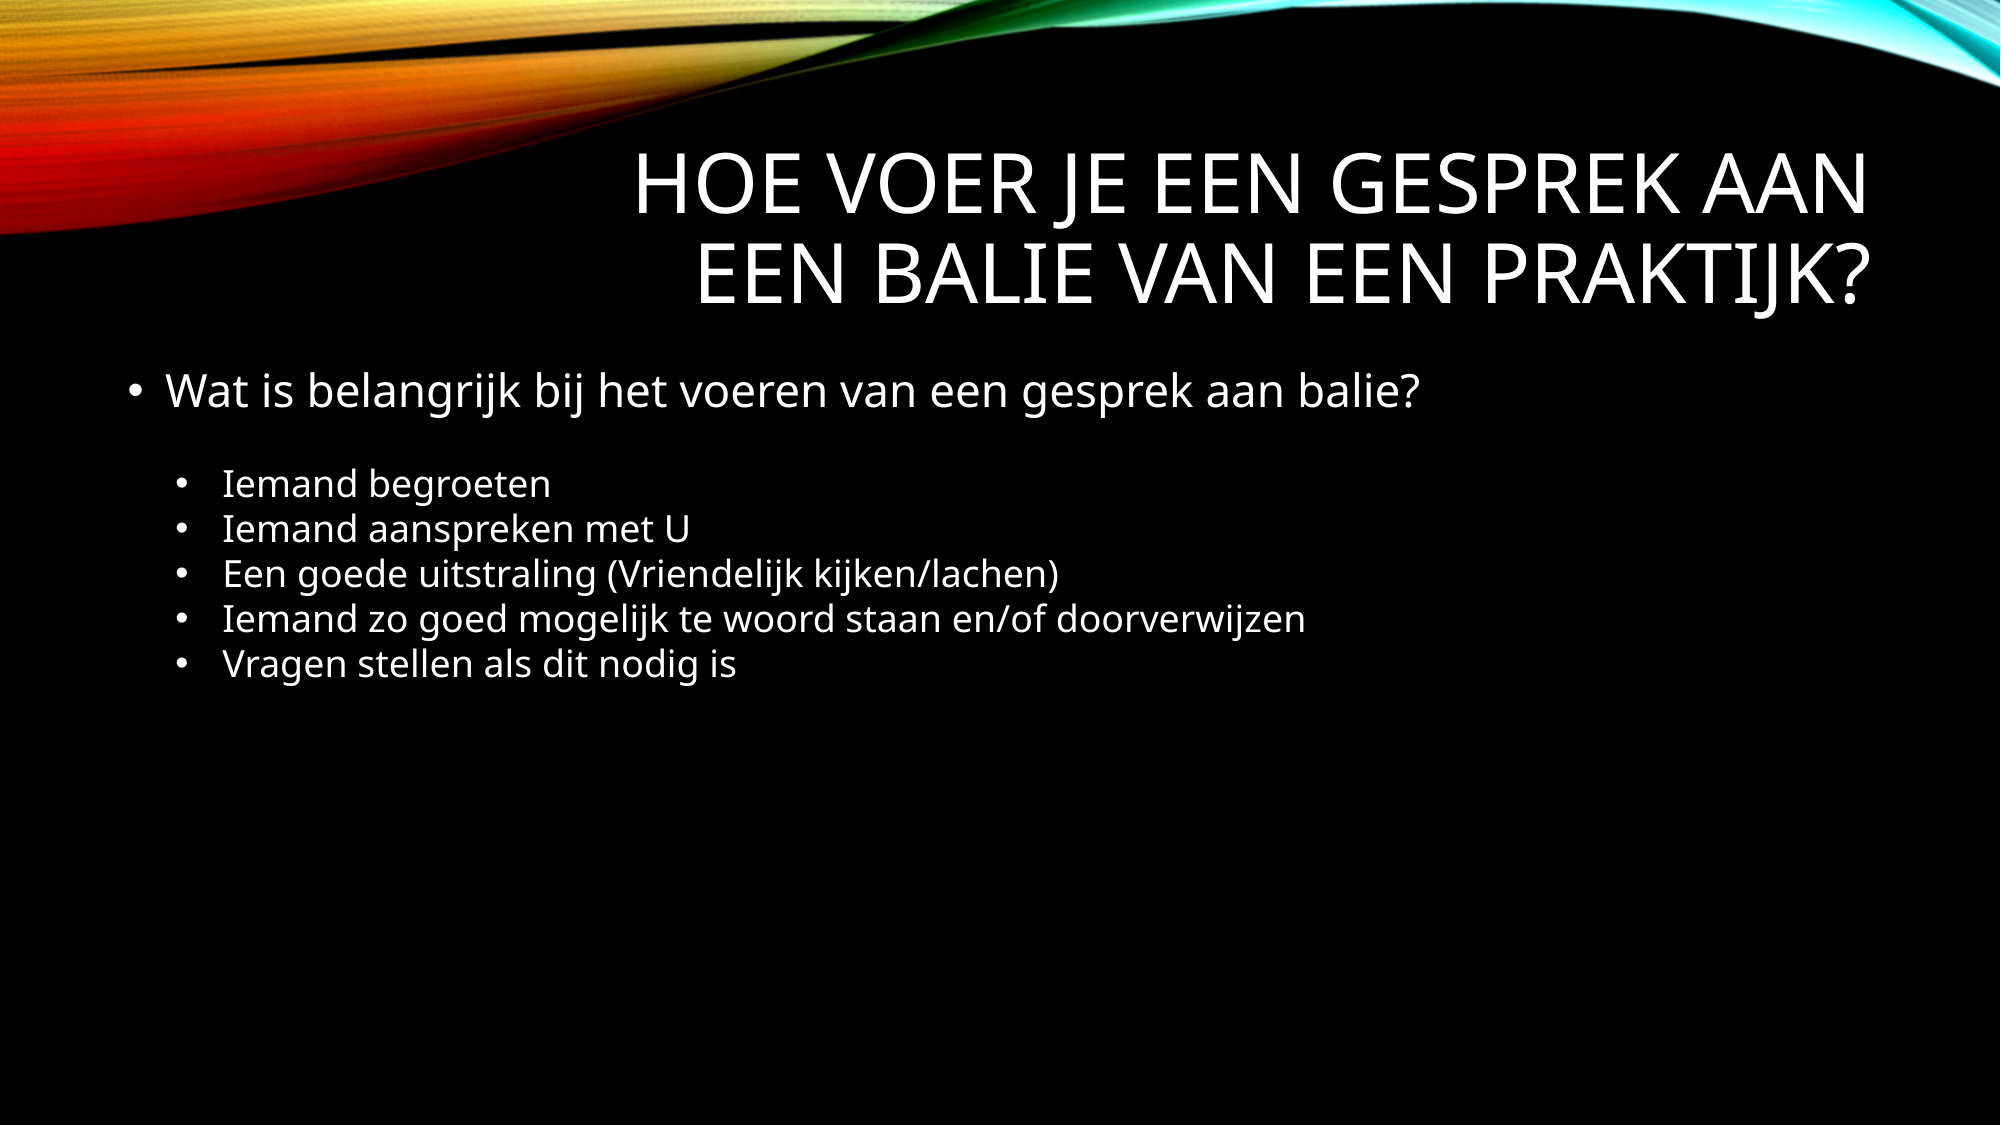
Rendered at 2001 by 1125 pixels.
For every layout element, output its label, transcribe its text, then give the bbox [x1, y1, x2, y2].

text_box Iemand begroeten Iemand aanspreken met U Een goede uitstraling (Vriendelijk kijken/lachen) Iemand zo goed mogelijk te woord staan en/of doorverwijzen Vragen stellen als dit nodig is [160, 452, 1773, 693]
picture [0, 0, 2000, 237]
list Wat is belangrijk bij het voeren van een gesprek aan balie? [112, 360, 1888, 1021]
title Hoe voer je een gesprek aan een balie van een praktijk? [474, 125, 1888, 338]
